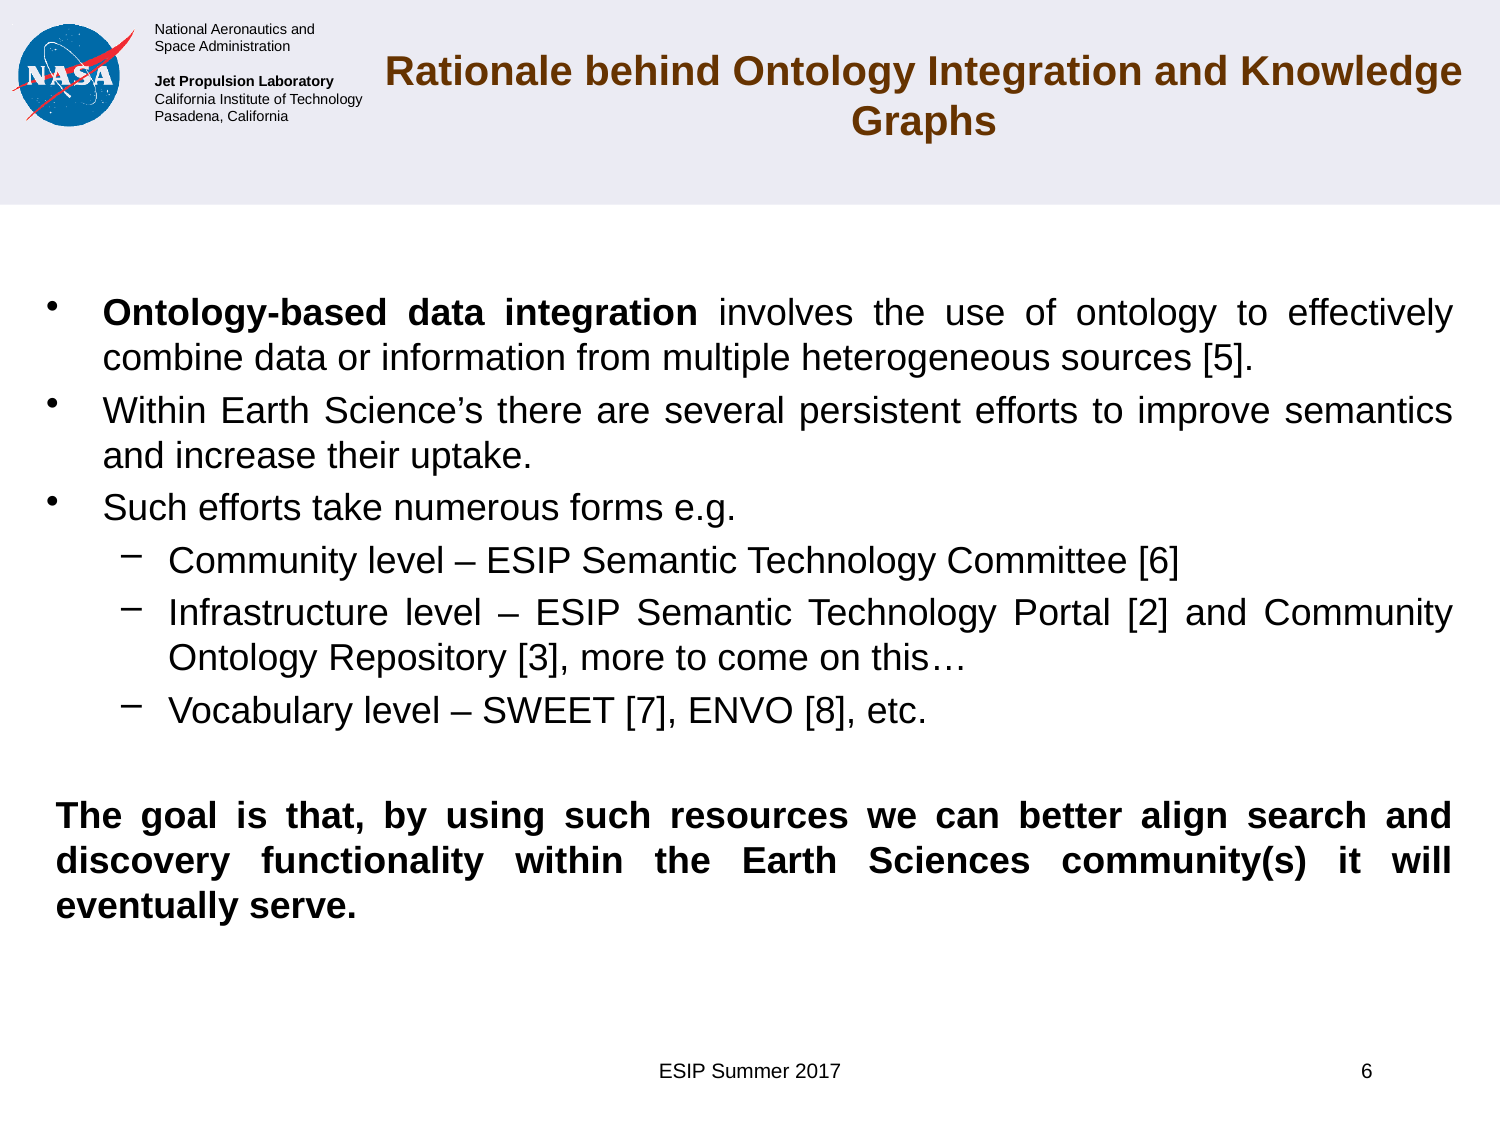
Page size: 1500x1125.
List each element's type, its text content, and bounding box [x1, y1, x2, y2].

picture [12, 24, 139, 132]
list Ontology-based data integration involves the use of ontology to effectively combine data or information from multiple heterogeneous sources [5]. Within Earth Science’s there are several persistent efforts to improve semantics and increase their uptake. Such efforts take numerous forms e.g. Community level – ESIP Semantic Technology Committee [6] Infrastructure level – ESIP Semantic Technology Portal [2] and Community Ontology Repository [3], more to come on this… Vocabulary level – SWEET [7], ENVO [8], etc. The goal is that, by using such resources we can better align search and discovery functionality within the Earth Sciences community(s) it will eventually serve. [31, 280, 1469, 1051]
title Rationale behind Ontology Integration and Knowledge Graphs [349, 0, 1500, 188]
slide_number 6 [1074, 1050, 1388, 1125]
footer ESIP Summer 2017 [512, 1050, 988, 1125]
